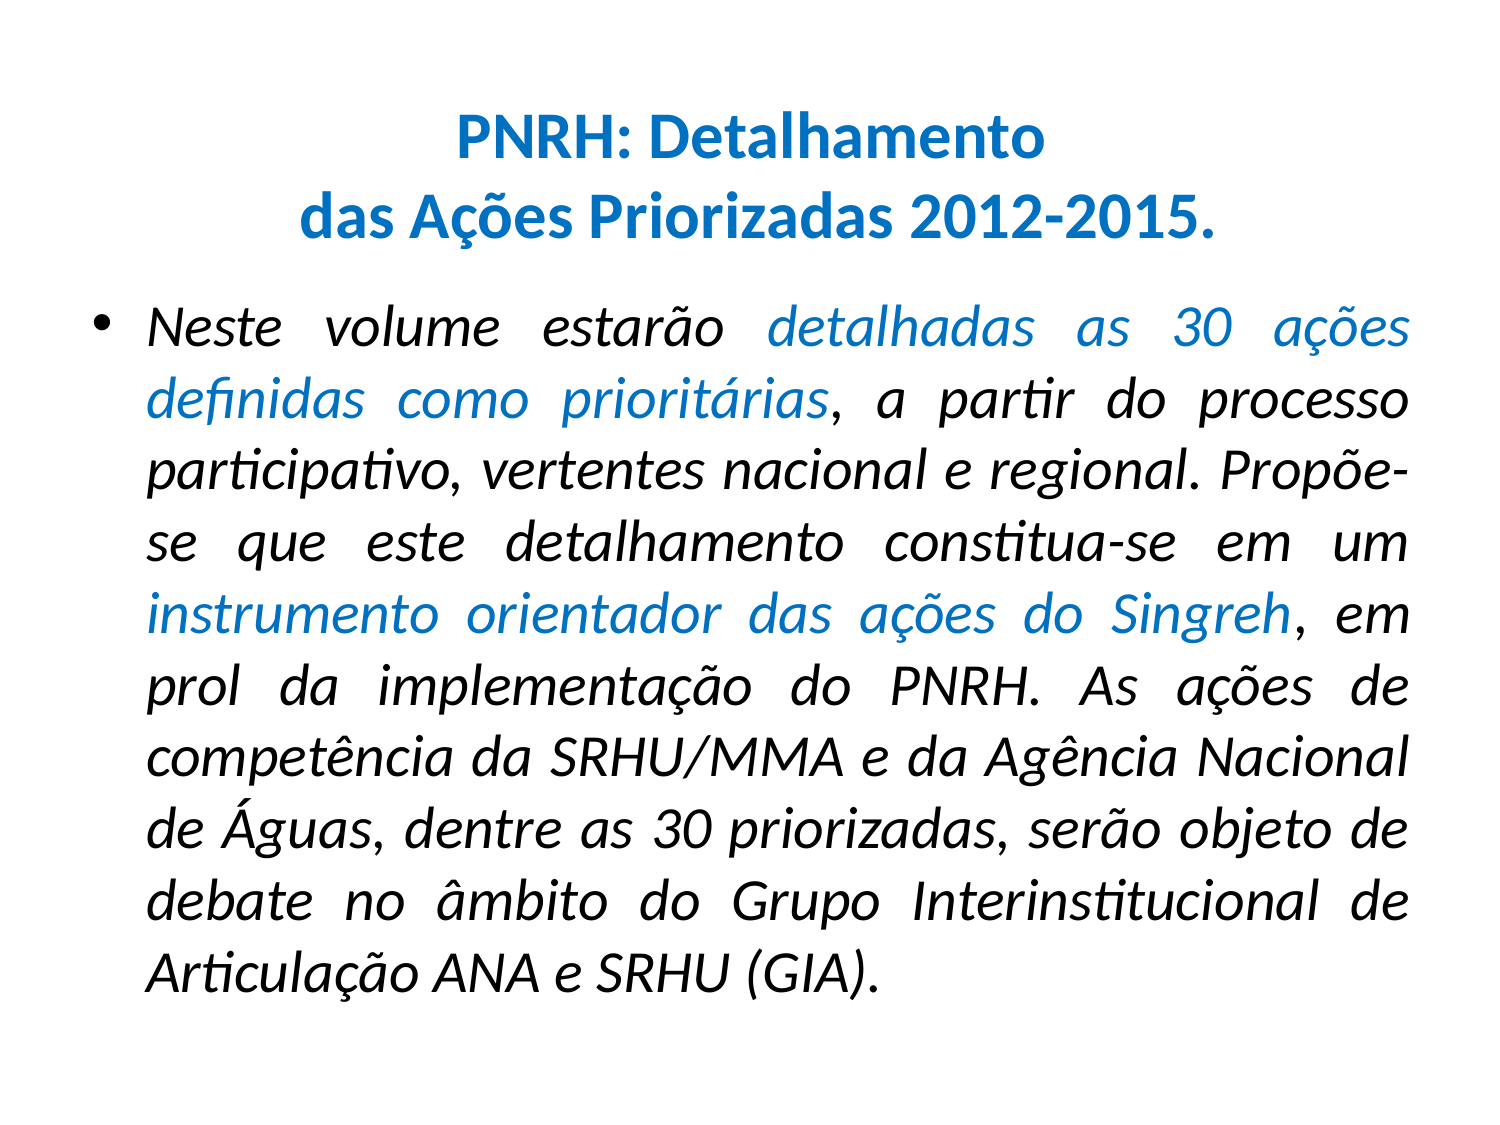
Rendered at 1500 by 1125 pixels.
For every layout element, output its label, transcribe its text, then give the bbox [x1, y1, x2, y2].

list Neste volume estarão detalhadas as 30 ações definidas como prioritárias, a partir do processo participativo, vertentes nacional e regional. Propõe-se que este detalhamento constitua-se em um instrumento orientador das ações do Singreh, em prol da implementação do PNRH. As ações de competência da SRHU/MMA e da Agência Nacional de Águas, dentre as 30 priorizadas, serão objeto de debate no âmbito do Grupo Interinstitucional de Articulação ANA e SRHU (GIA). [76, 278, 1427, 1022]
title PNRH: Detalhamento das Ações Priorizadas 2012-2015. [76, 78, 1427, 266]
